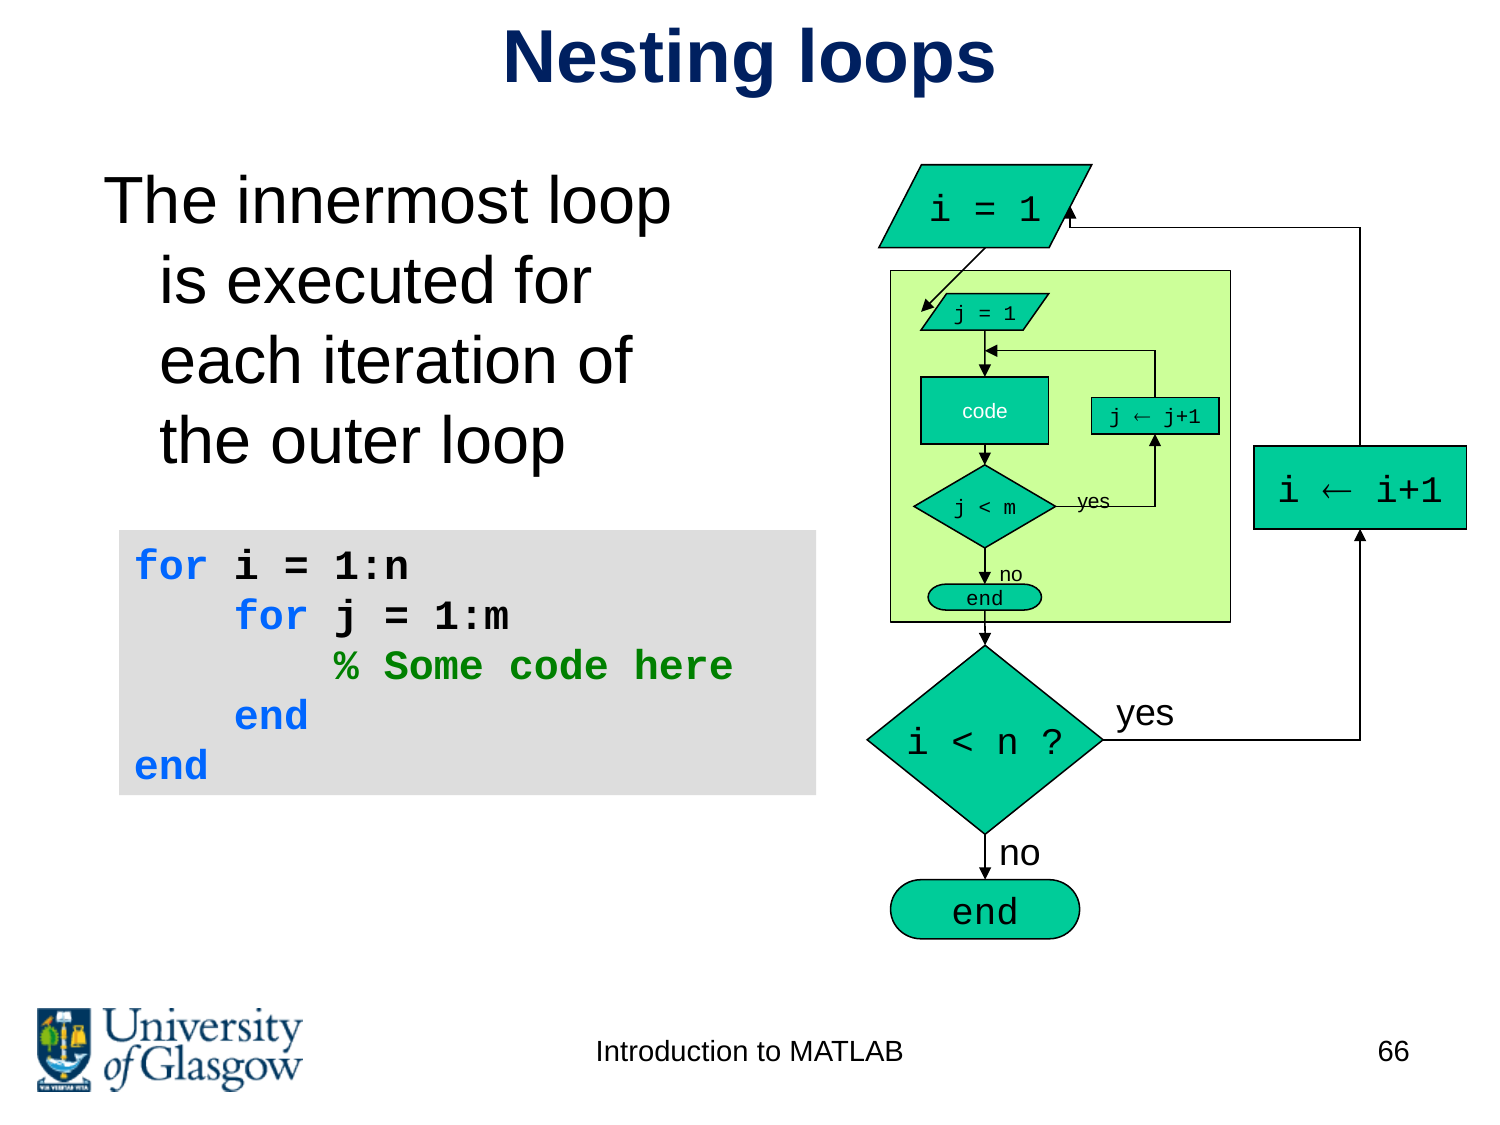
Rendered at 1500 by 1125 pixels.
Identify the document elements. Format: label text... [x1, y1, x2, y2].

text_box no [984, 821, 1115, 881]
text_box i = 1 [878, 164, 1092, 248]
footer Introduction to MATLAB [512, 1024, 988, 1103]
text_box i  i+1 [1253, 446, 1467, 529]
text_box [1103, 528, 1361, 740]
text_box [890, 270, 1231, 622]
text_box i < n ? [867, 646, 1102, 834]
text_box for i = 1:n for j = 1:m % Some code here end end [119, 530, 817, 796]
slide_number 66 [1074, 1024, 1425, 1103]
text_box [1095, 181, 1336, 471]
title Nesting loops [0, 0, 1500, 131]
text_box end [890, 879, 1080, 939]
picture [37, 1008, 303, 1092]
list The innermost loop is executed for each iteration of the outer loop [88, 149, 717, 893]
